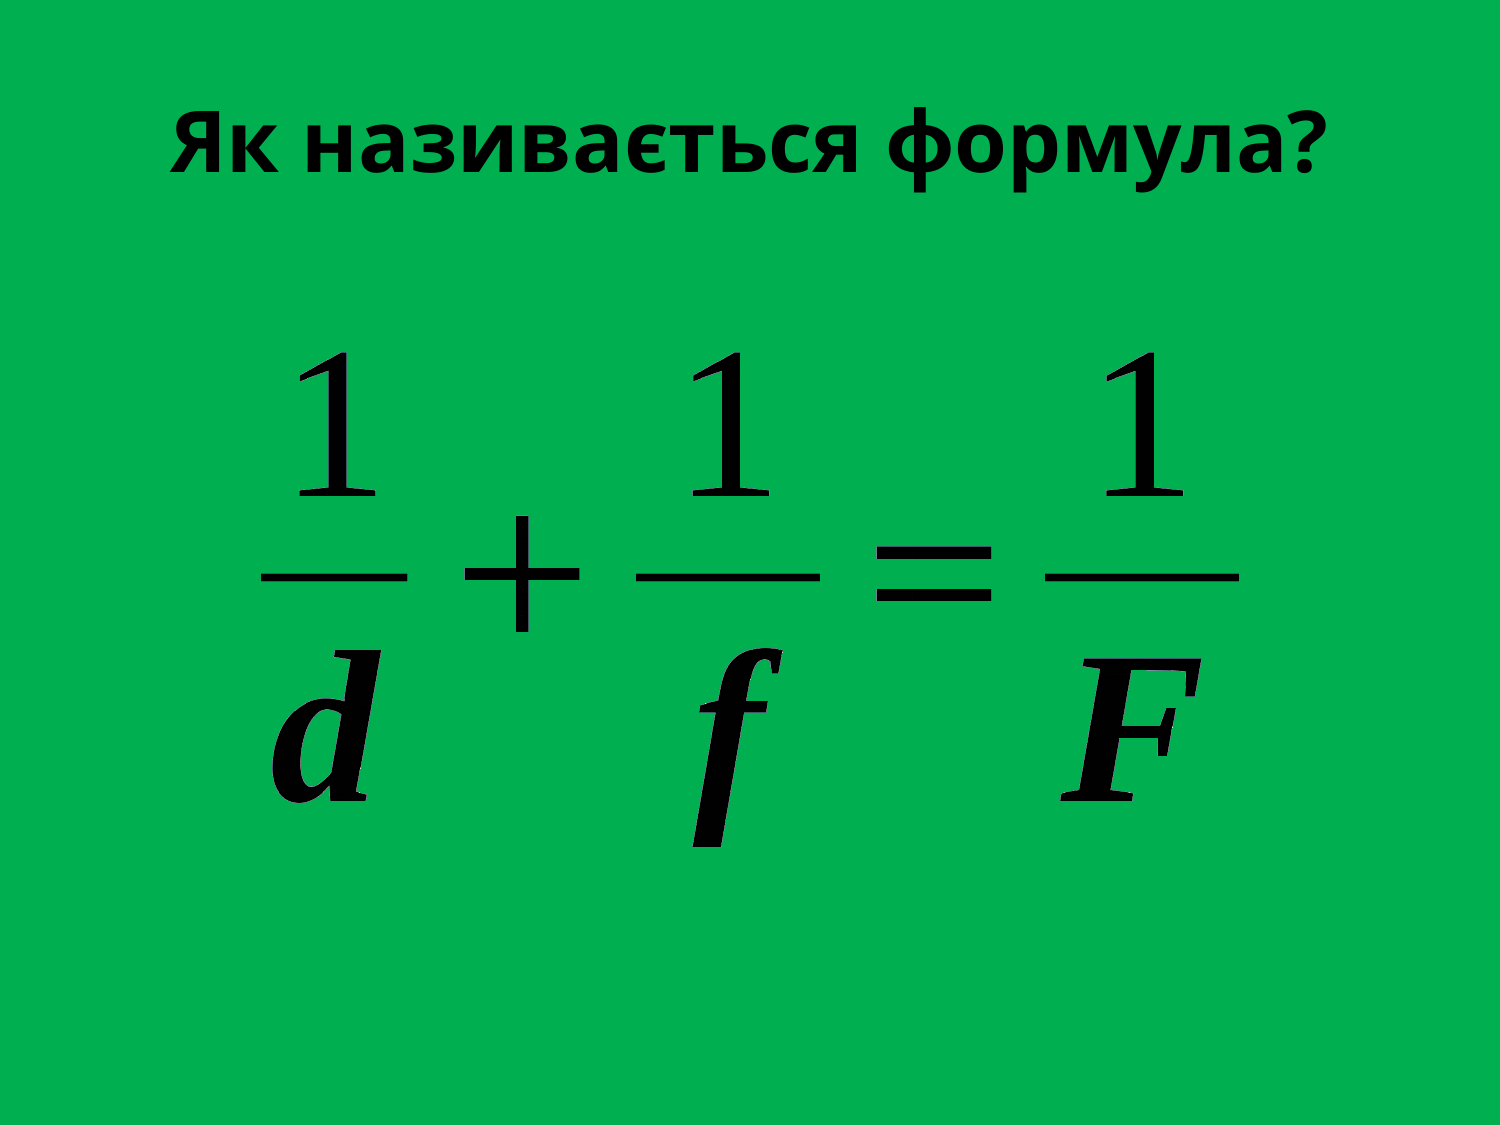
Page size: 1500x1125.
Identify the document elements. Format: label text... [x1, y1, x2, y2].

picture [229, 290, 1270, 881]
title Як називається формула? [75, 45, 1425, 233]
